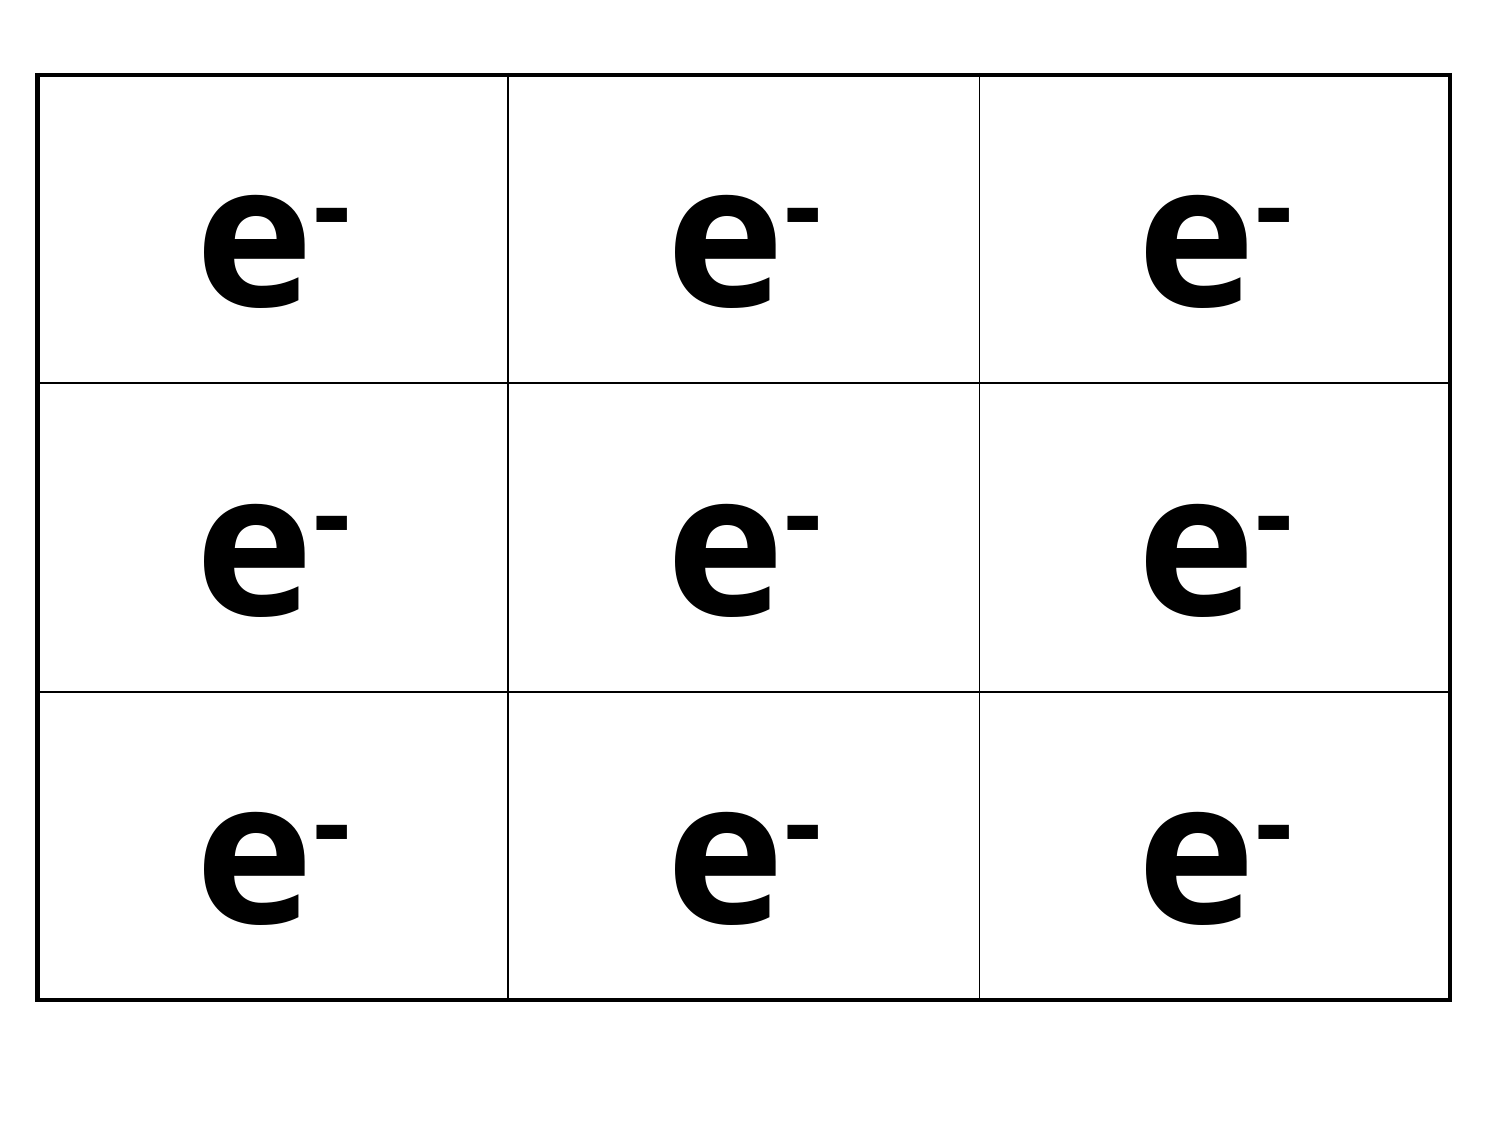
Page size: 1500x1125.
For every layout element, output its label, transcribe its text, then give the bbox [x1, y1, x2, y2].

table_cell e- [980, 384, 1448, 691]
table_cell e- [509, 693, 979, 998]
table_cell e- [40, 693, 507, 998]
table_header e- [980, 77, 1448, 382]
table_cell e- [980, 693, 1448, 998]
table_header e- [40, 77, 507, 382]
table_cell e- [509, 384, 979, 691]
table_header e- [509, 77, 979, 382]
table_cell e- [40, 384, 507, 691]
